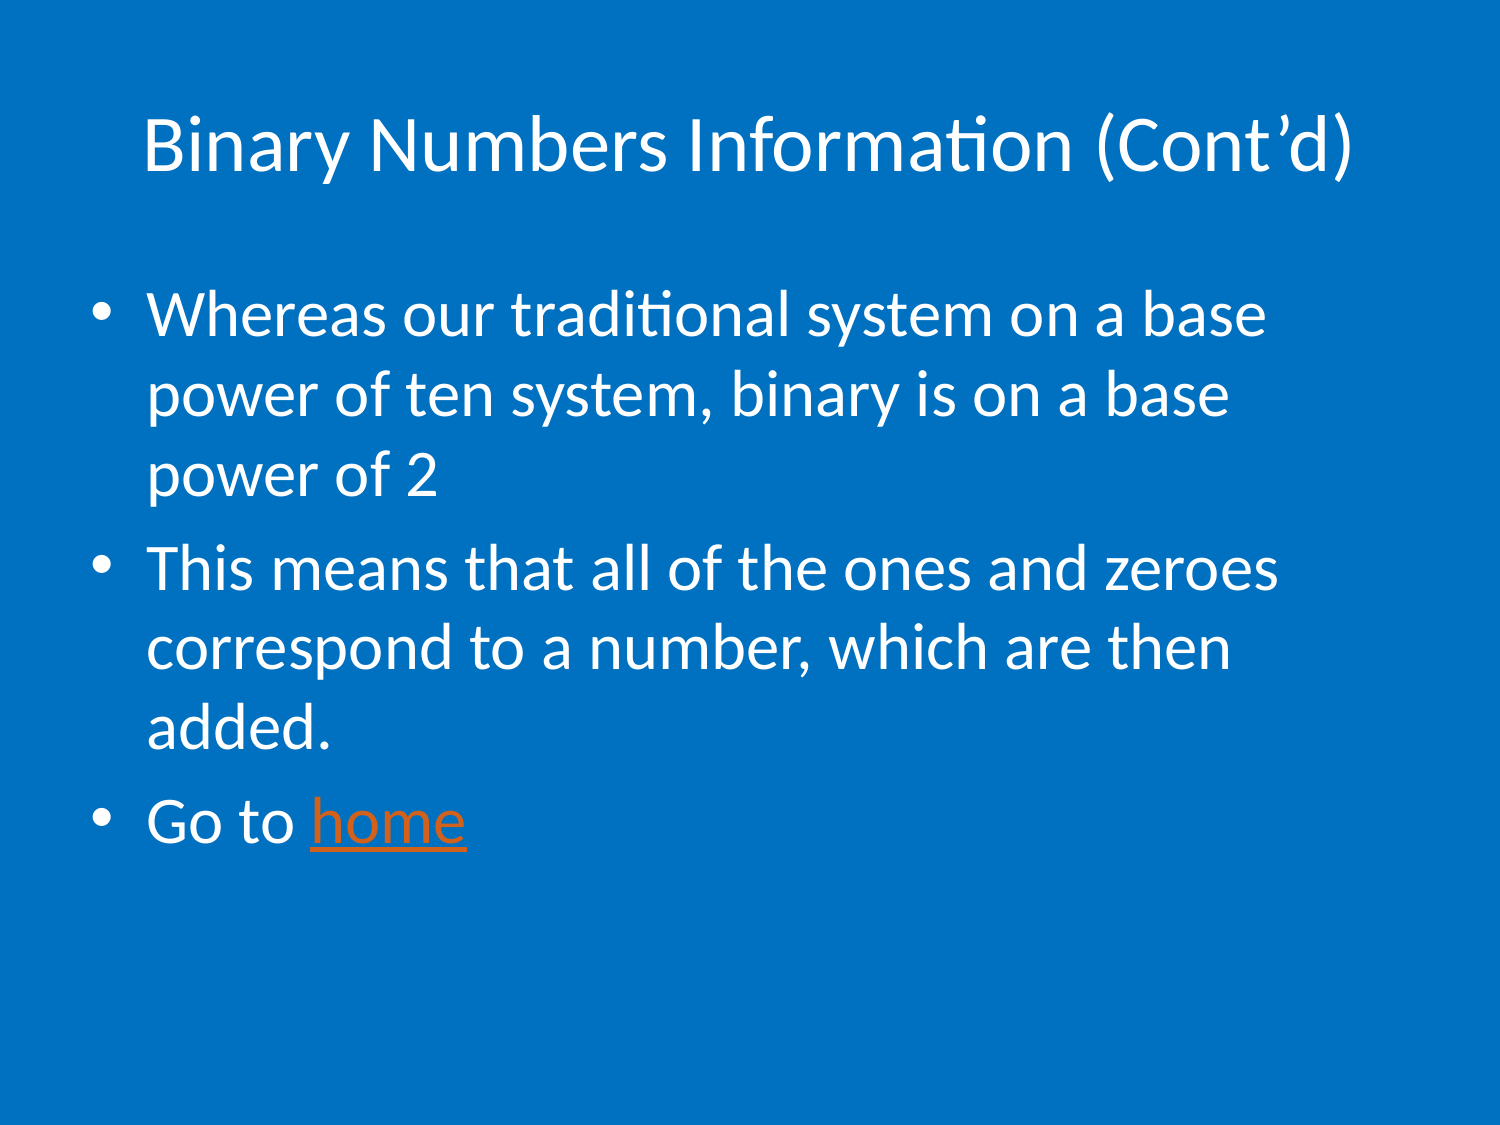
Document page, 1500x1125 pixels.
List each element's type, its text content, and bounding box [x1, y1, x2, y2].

list Whereas our traditional system on a base power of ten system, binary is on a base power of 2 This means that all of the ones and zeroes correspond to a number, which are then added. Go to home [75, 262, 1425, 1005]
title Binary Numbers Information (Cont’d) [75, 45, 1425, 233]
